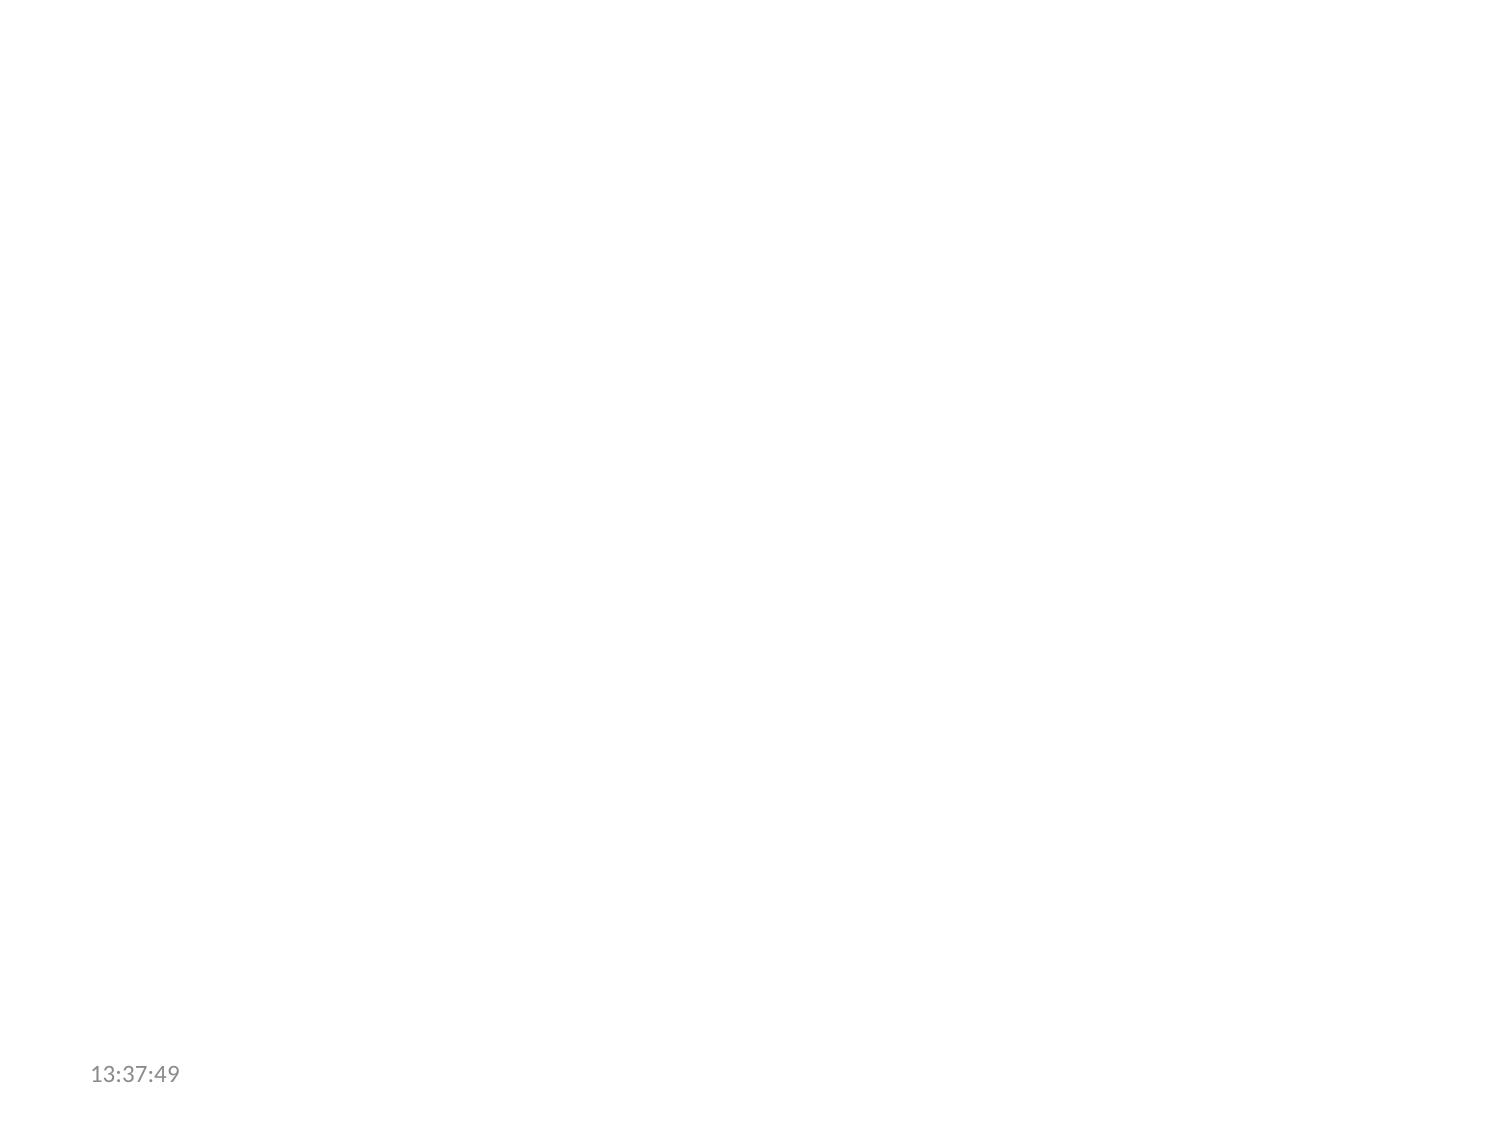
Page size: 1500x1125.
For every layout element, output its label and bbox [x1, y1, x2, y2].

slide_number [75, 1042, 425, 1103]
